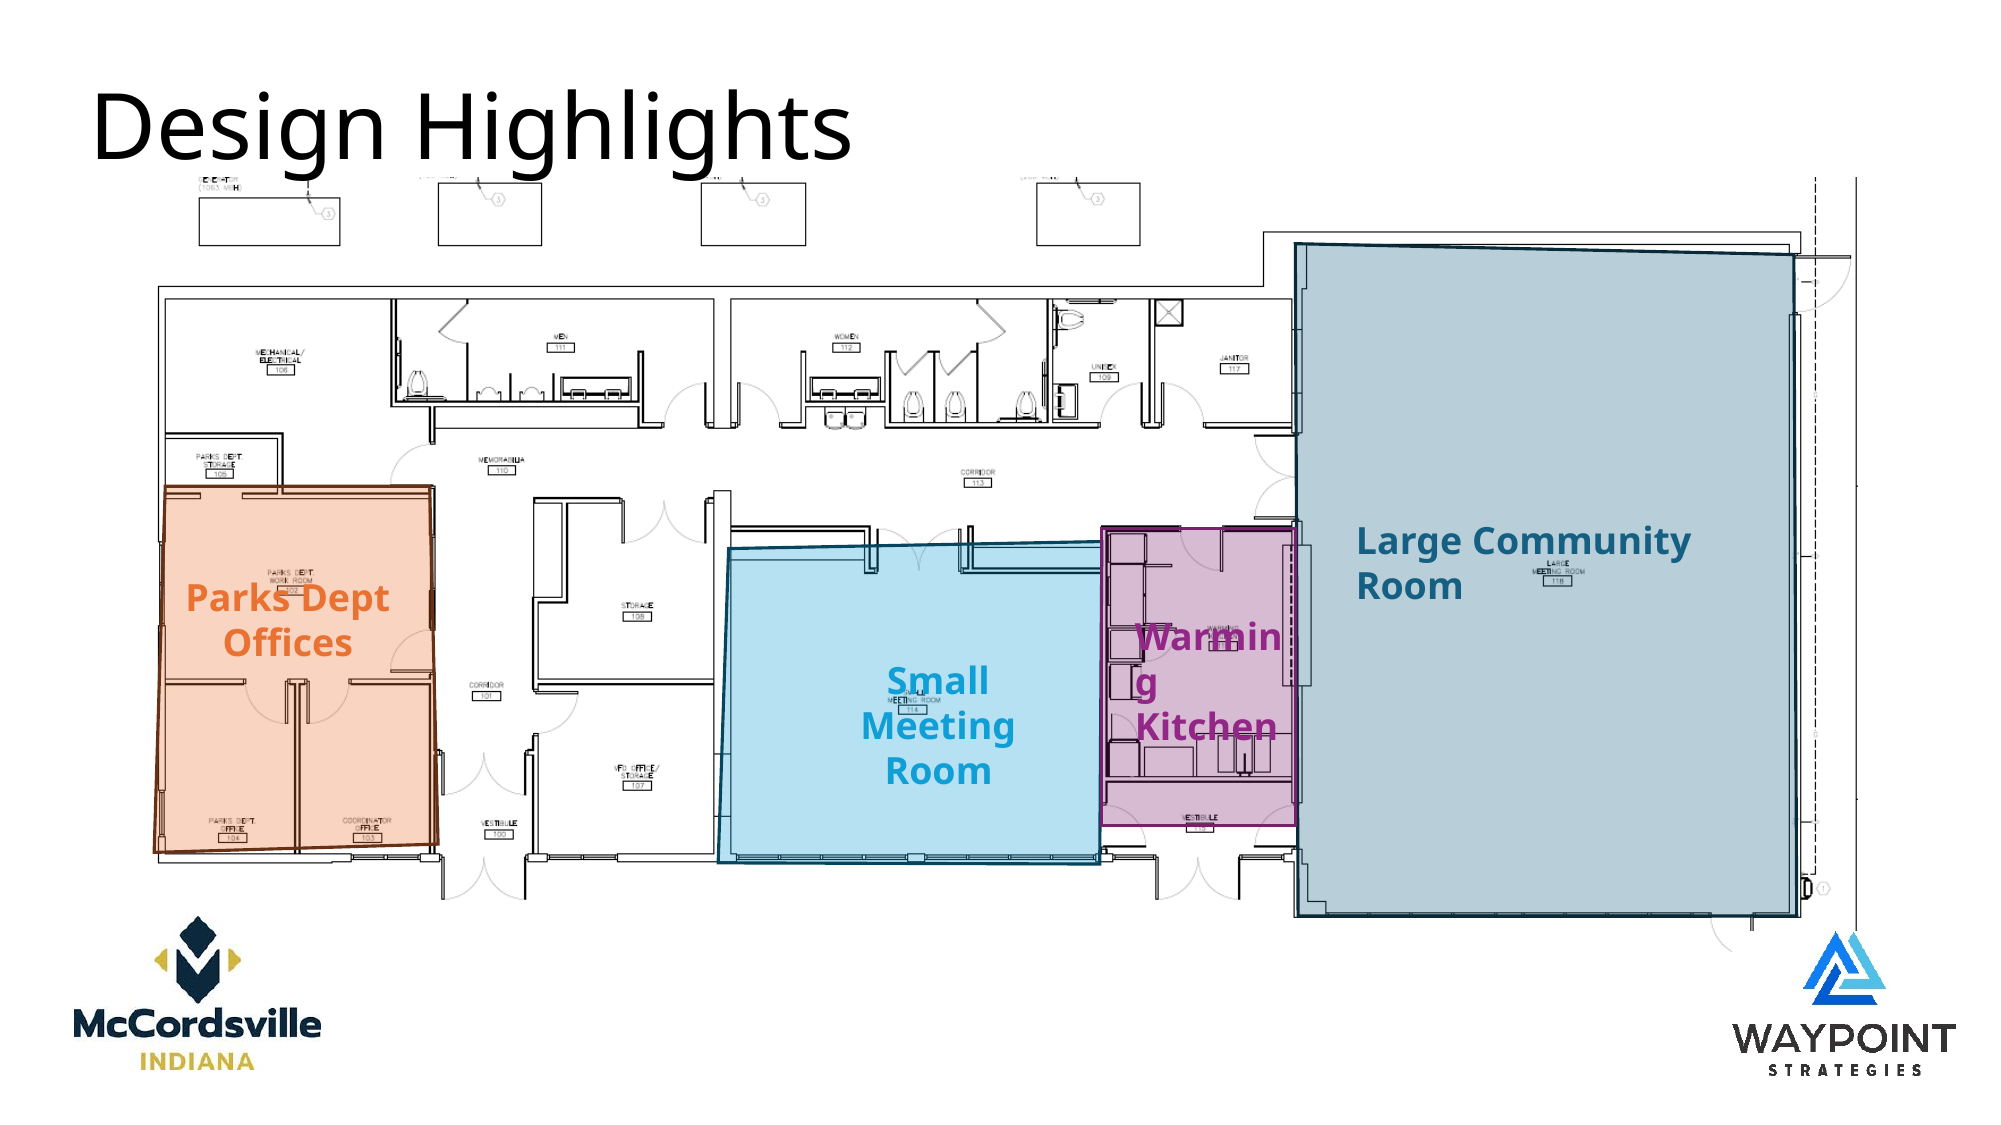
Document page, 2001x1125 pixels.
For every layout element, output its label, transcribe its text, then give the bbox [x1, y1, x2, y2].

title Design Highlights [74, 21, 1800, 239]
picture [74, 176, 1957, 1076]
